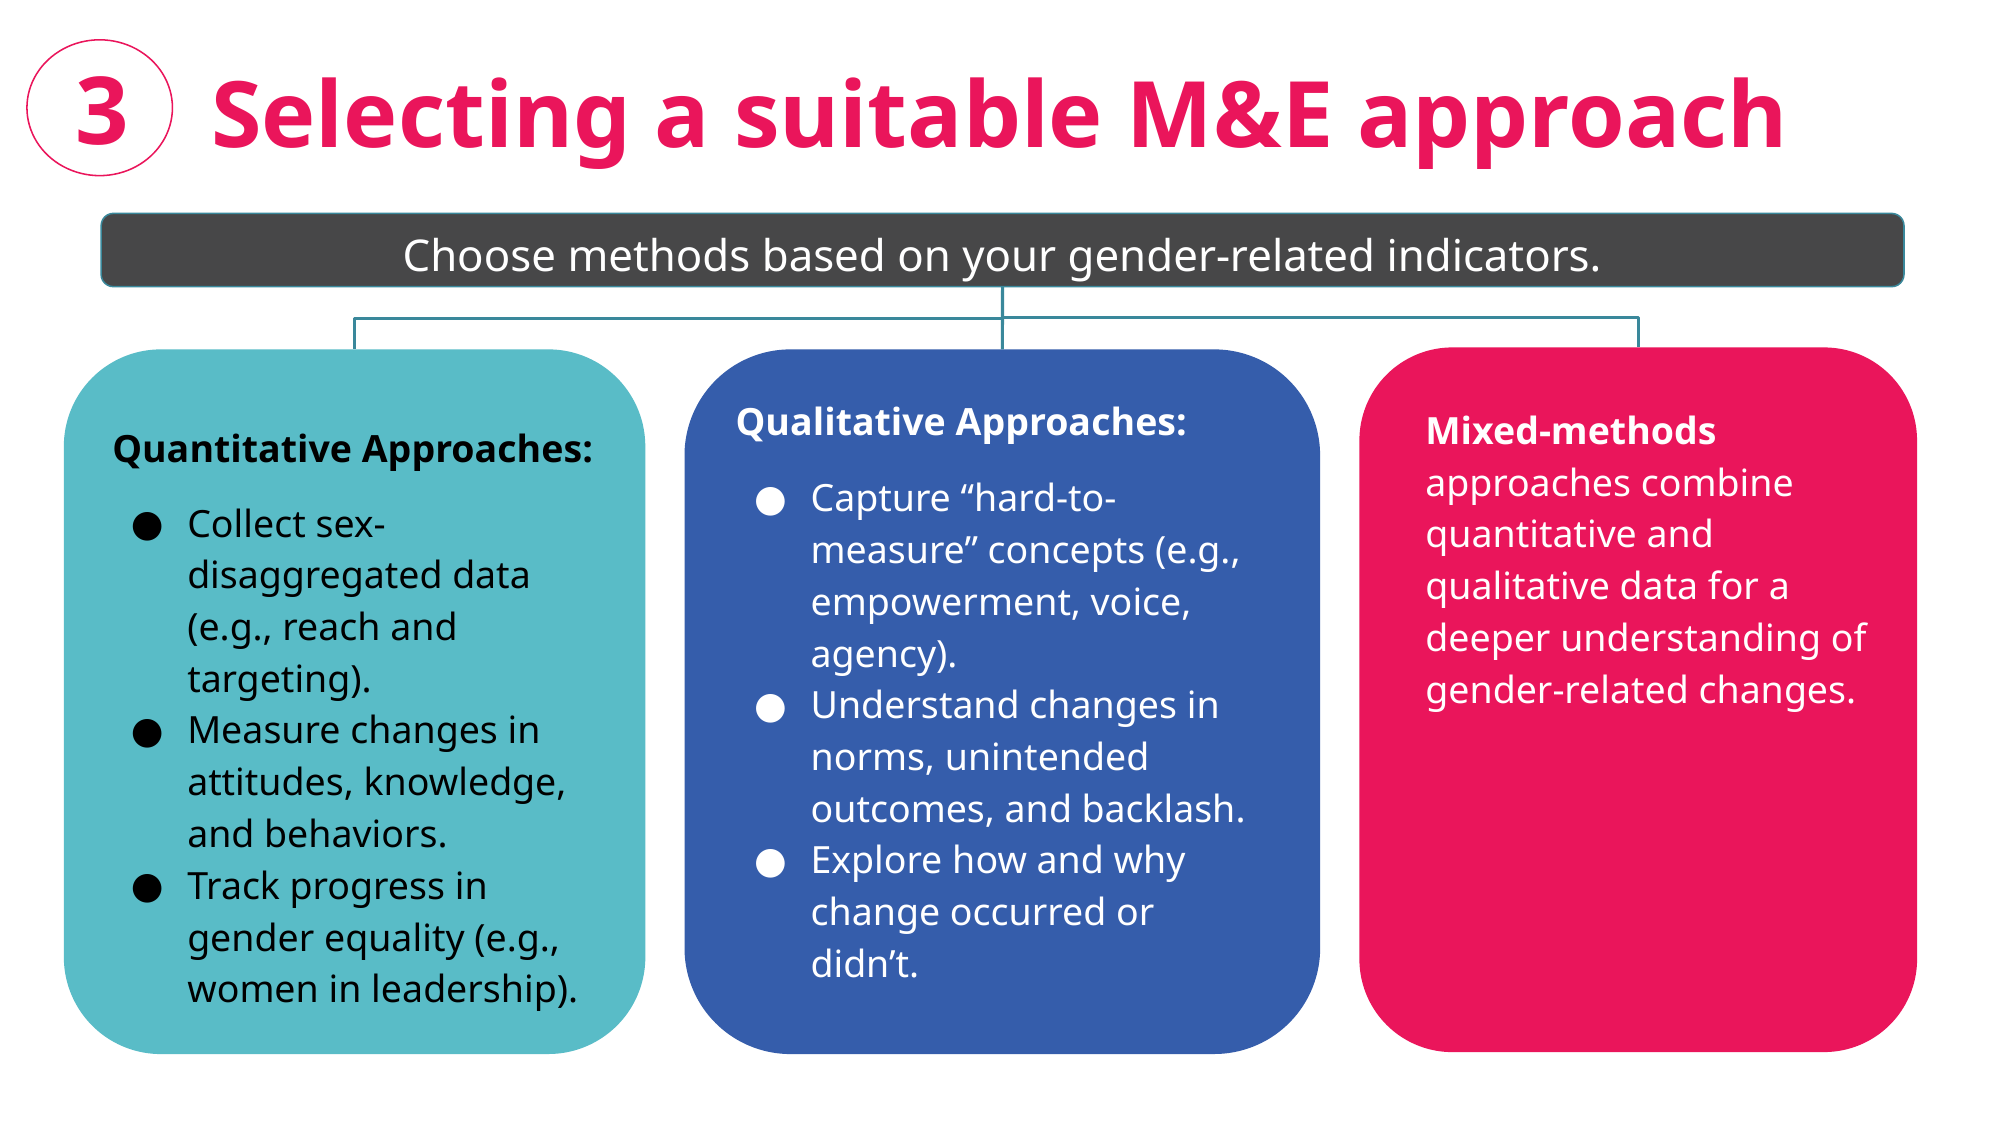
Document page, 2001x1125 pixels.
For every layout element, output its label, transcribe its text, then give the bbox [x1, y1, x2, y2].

text_box Choose methods based on your gender-related indicators. [1356, 213, 1904, 287]
text_box Choose methods based on your gender-related indicators. [101, 213, 641, 287]
text_box Qualitative Approaches: Capture “hard-to-measure” concepts (e.g., empowerment, voice, agency). Understand changes in norms, unintended outcomes, and backlash. Explore how and why change occurred or didn’t. [684, 349, 1321, 1055]
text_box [646, 0, 711, 643]
title Selecting a suitable M&E approach [1356, 35, 2000, 166]
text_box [26, 35, 192, 217]
text_box Quantitative Approaches: Collect sex-disaggregated data (e.g., reach and targeting). Measure changes in attitudes, knowledge, and behaviors. Track progress in gender equality (e.g., women in leadership). [63, 349, 646, 1055]
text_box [1289, 0, 1351, 636]
title Selecting a suitable M&E approach [192, 35, 641, 166]
text_box Mixed-methods approaches combine quantitative and qualitative data for a deeper understanding of gender-related changes. [1359, 347, 1918, 1053]
text_box Choose methods based on your gender-related indicators. [716, 213, 1284, 287]
title Selecting a suitable M&E approach [716, 35, 1284, 166]
